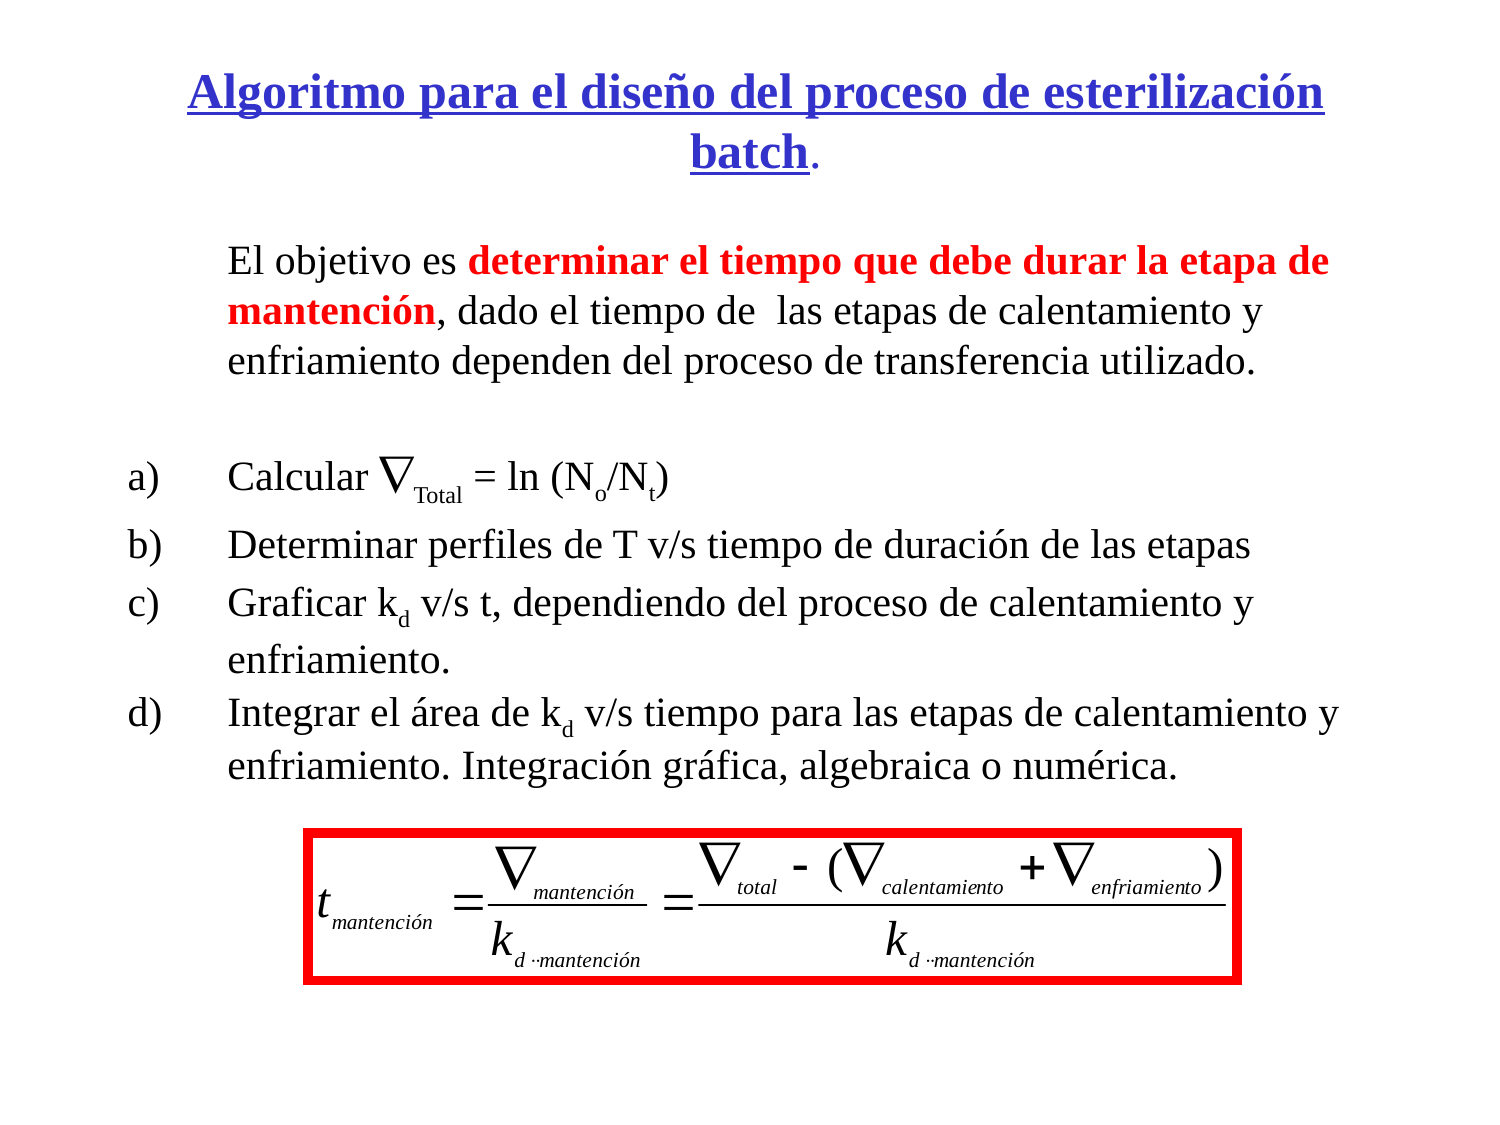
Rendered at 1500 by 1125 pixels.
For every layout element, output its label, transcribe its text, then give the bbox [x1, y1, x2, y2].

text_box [312, 837, 1233, 977]
list El objetivo es determinar el tiempo que debe durar la etapa de mantención, dado el tiempo de las etapas de calentamiento y enfriamiento dependen del proceso de transferencia utilizado. a) Calcular Total = ln (No/Nt) b) Determinar perfiles de T v/s tiempo de duración de las etapas c) Graficar kd v/s t, dependiendo del proceso de calentamiento y enfriamiento. d) Integrar el área de kd v/s tiempo para las etapas de calentamiento y enfriamiento. Integración gráfica, algebraica o numérica. [112, 224, 1388, 788]
title Algoritmo para el diseño del proceso de esterilización batch. [99, 24, 1413, 213]
